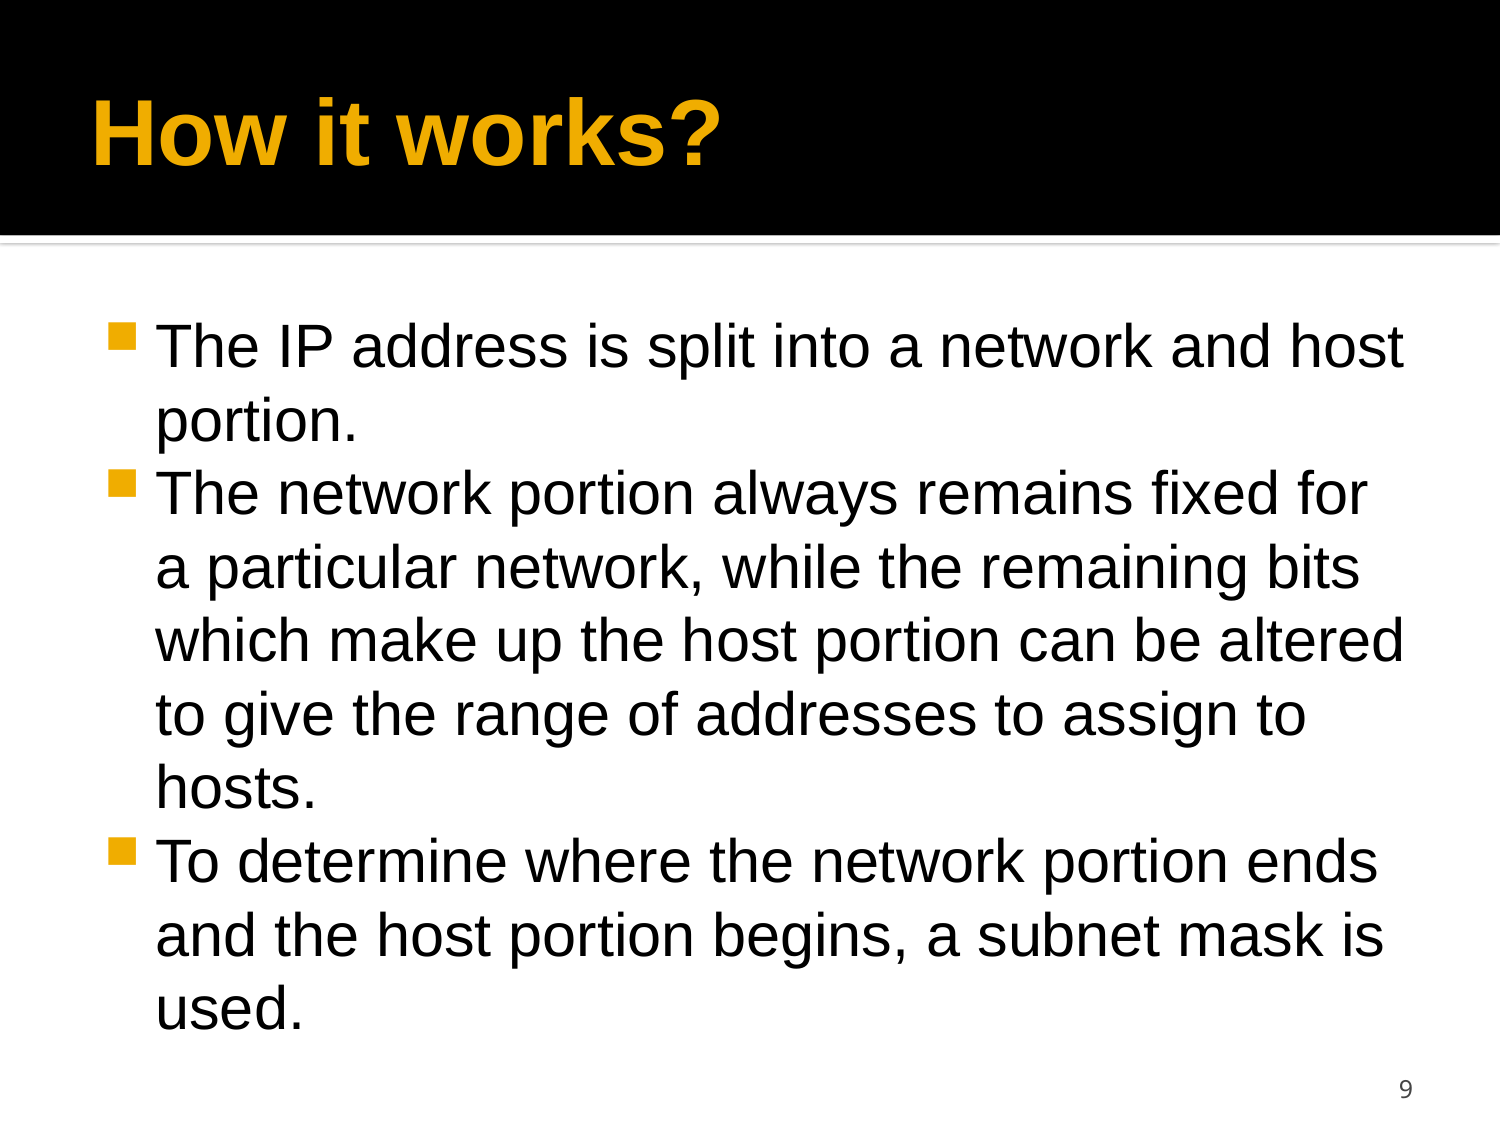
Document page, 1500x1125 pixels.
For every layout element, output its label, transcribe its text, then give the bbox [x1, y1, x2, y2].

slide_number 9 [1345, 1062, 1467, 1108]
list The IP address is split into a network and host portion. The network portion always remains fixed for a particular network, while the remaining bits which make up the host portion can be altered to give the range of addresses to assign to hosts. To determine where the network portion ends and the host portion begins, a subnet mask is used. [75, 291, 1425, 1050]
title How it works? [75, 25, 1425, 231]
